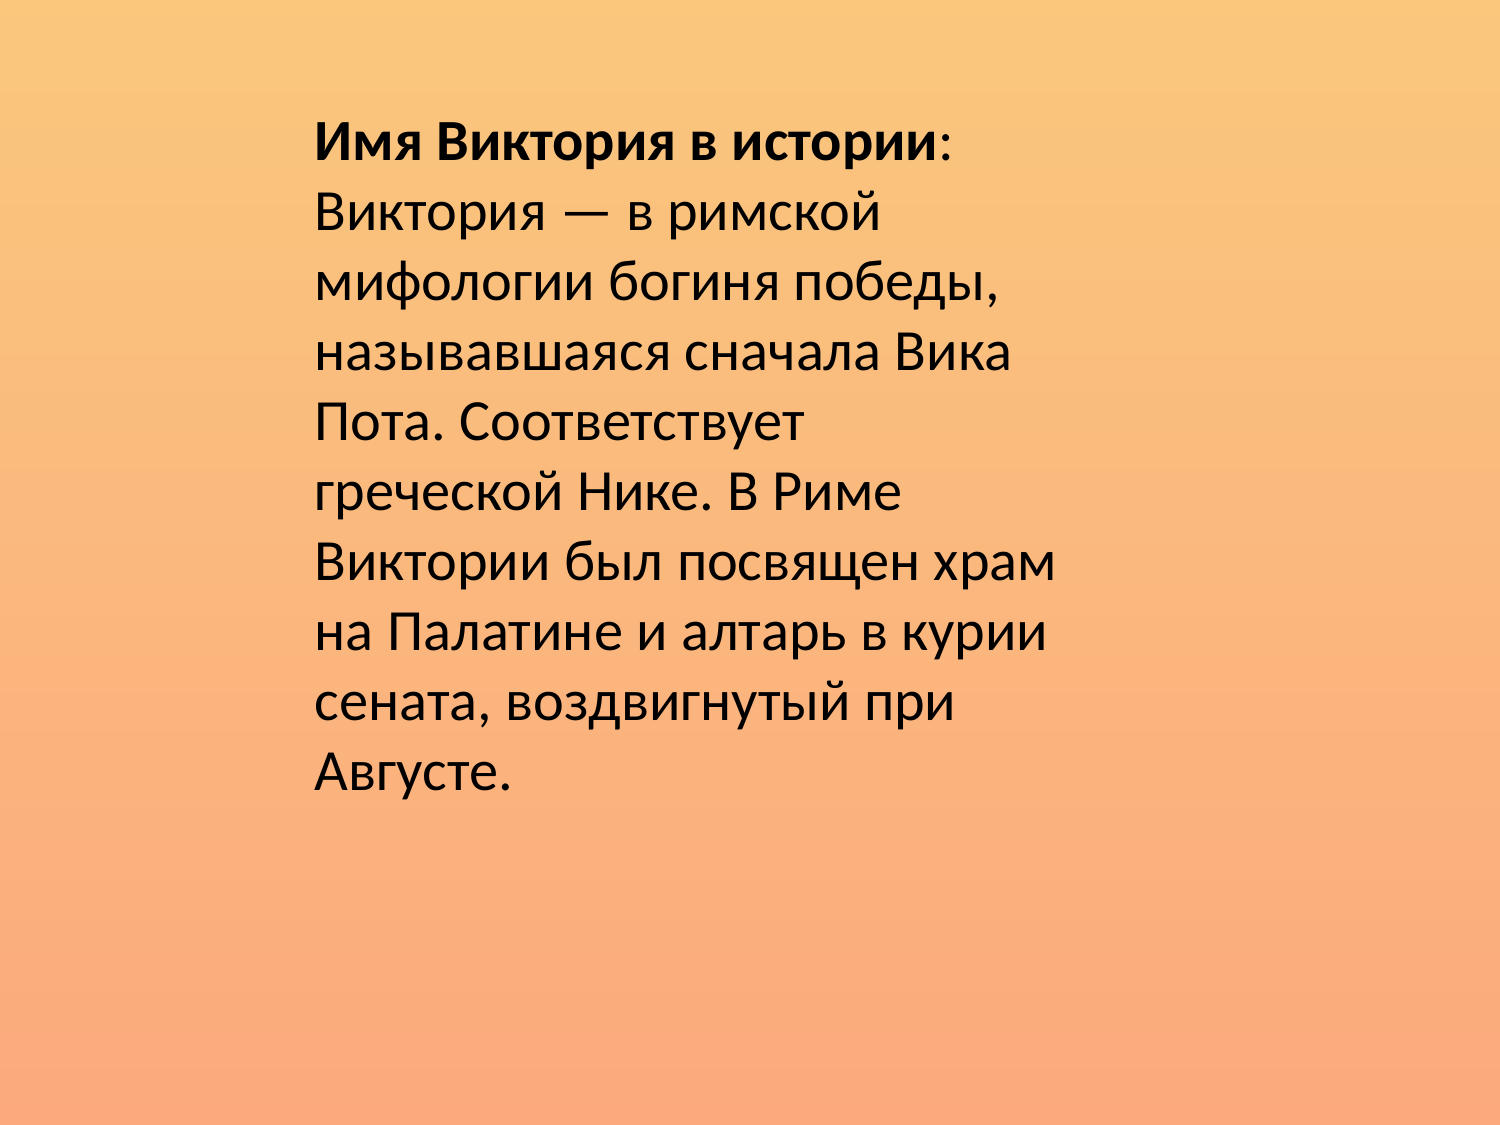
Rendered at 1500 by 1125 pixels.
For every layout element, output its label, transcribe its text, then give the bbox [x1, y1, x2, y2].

text_box Имя Виктория в истории: Виктория — в римской мифологии богиня победы, называвшаяся сначала Вика Пота. Соответствует греческой Нике. В Риме Виктории был посвящен храм на Палатине и алтарь в курии сената, воздвигнутый при Августе. [300, 24, 1075, 950]
